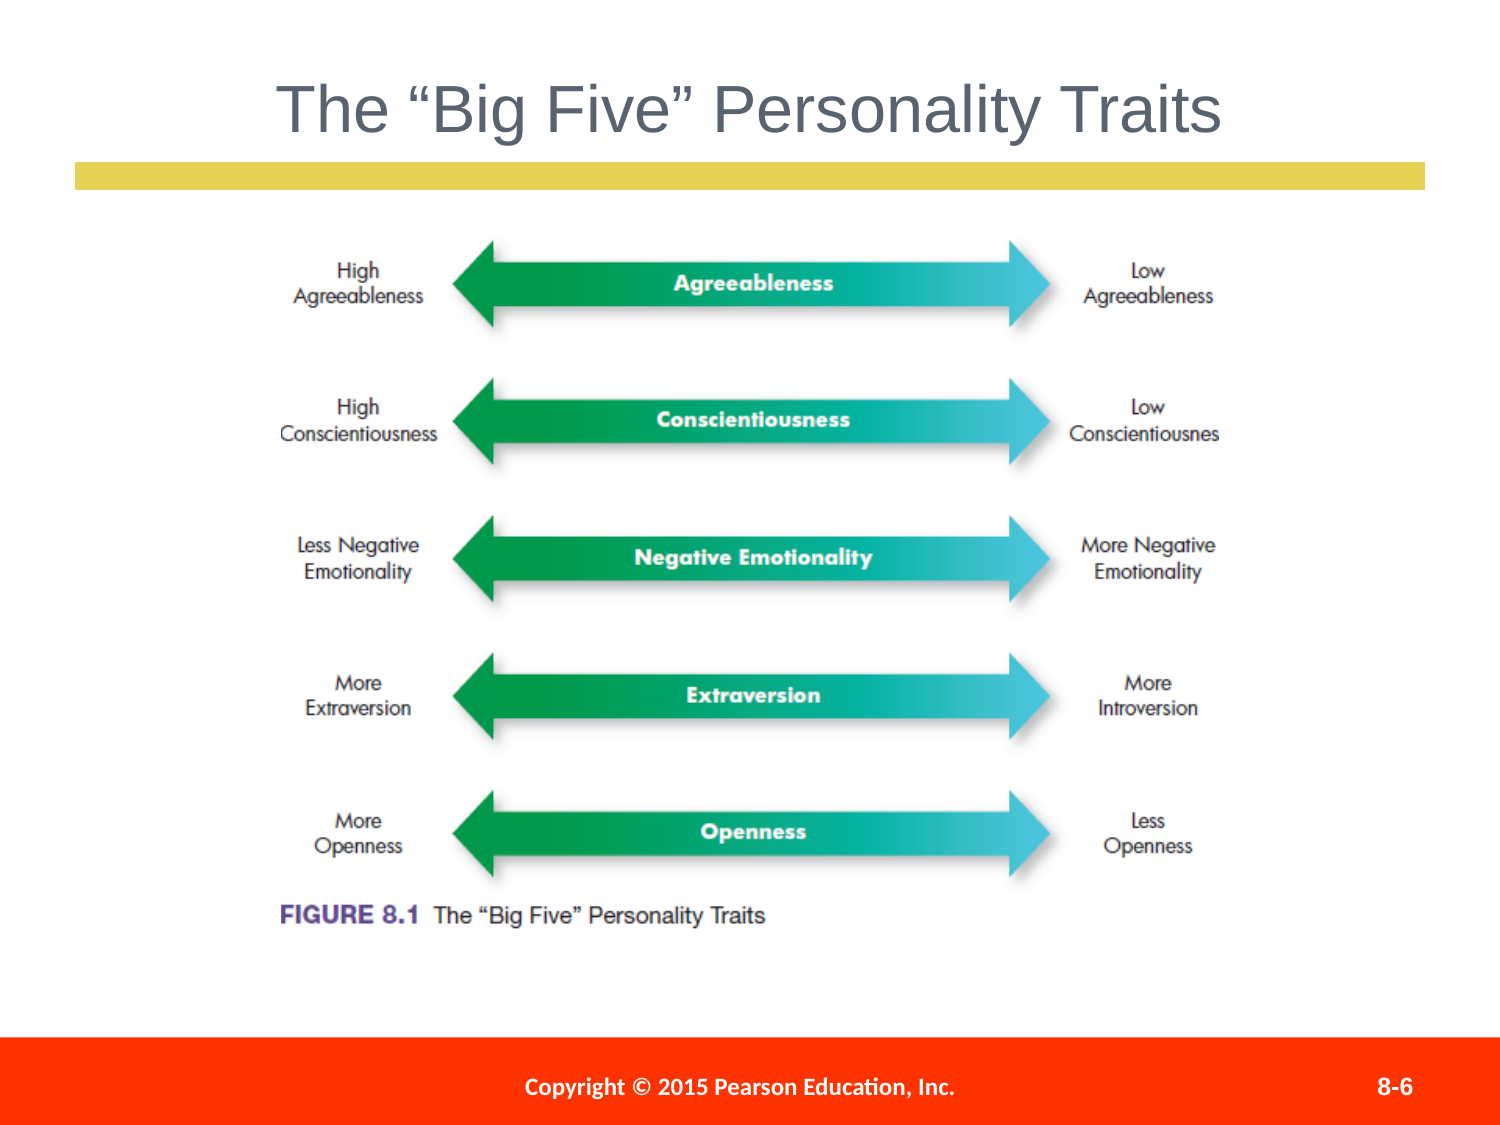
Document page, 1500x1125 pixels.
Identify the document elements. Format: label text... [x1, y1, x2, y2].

title The “Big Five” Personality Traits [74, 12, 1426, 201]
picture [281, 236, 1219, 963]
